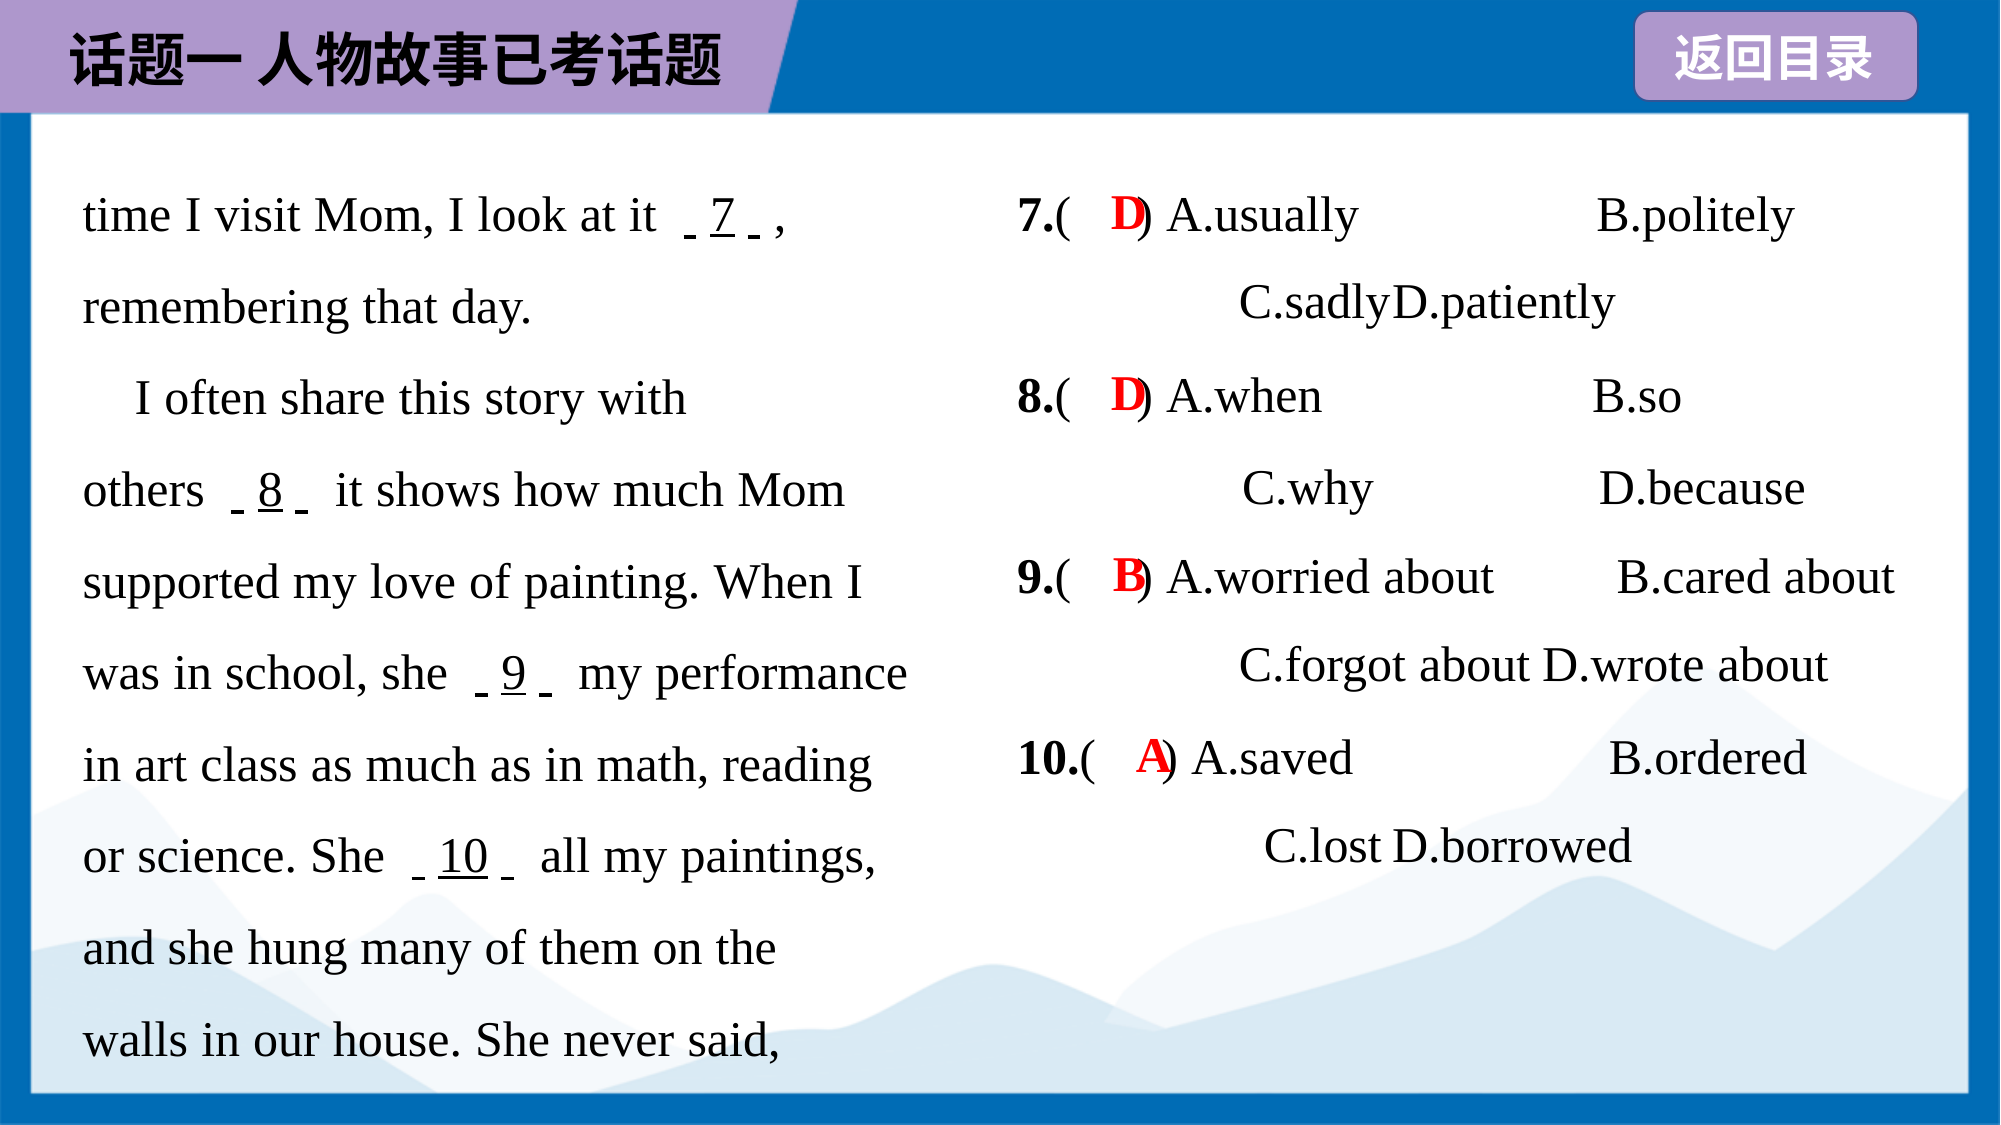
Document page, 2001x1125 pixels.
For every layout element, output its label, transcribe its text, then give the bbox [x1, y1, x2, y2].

text_box A [1117, 694, 1190, 773]
text_box 8.( ) A.when B.so C.why D.because [1016, 330, 1919, 501]
text_box time I visit Mom, I look at it . .7. ., remembering that day. I often share this story with others . .8. . it shows how much Mom supported my love of painting. When I was in school, she . .9. . my performance in art class as much as in math, reading or science. She . .10. . all my paintings, and she hung many of them on the walls in our house. She never said, [82, 149, 984, 1067]
text_box D [1092, 151, 1165, 230]
picture [0, 0, 2000, 1125]
text_box D [1092, 332, 1165, 411]
text_box 9.( ) A.worried about B.cared about C.forgot about D.wrote about [1016, 511, 1919, 682]
text_box 10.( ) A.saved B.ordered C.lost D.borrowed [1016, 692, 1919, 863]
text_box 7.( ) A.usually B.politely C.sadly D.patiently [1016, 149, 1919, 320]
text_box B [1094, 513, 1165, 592]
